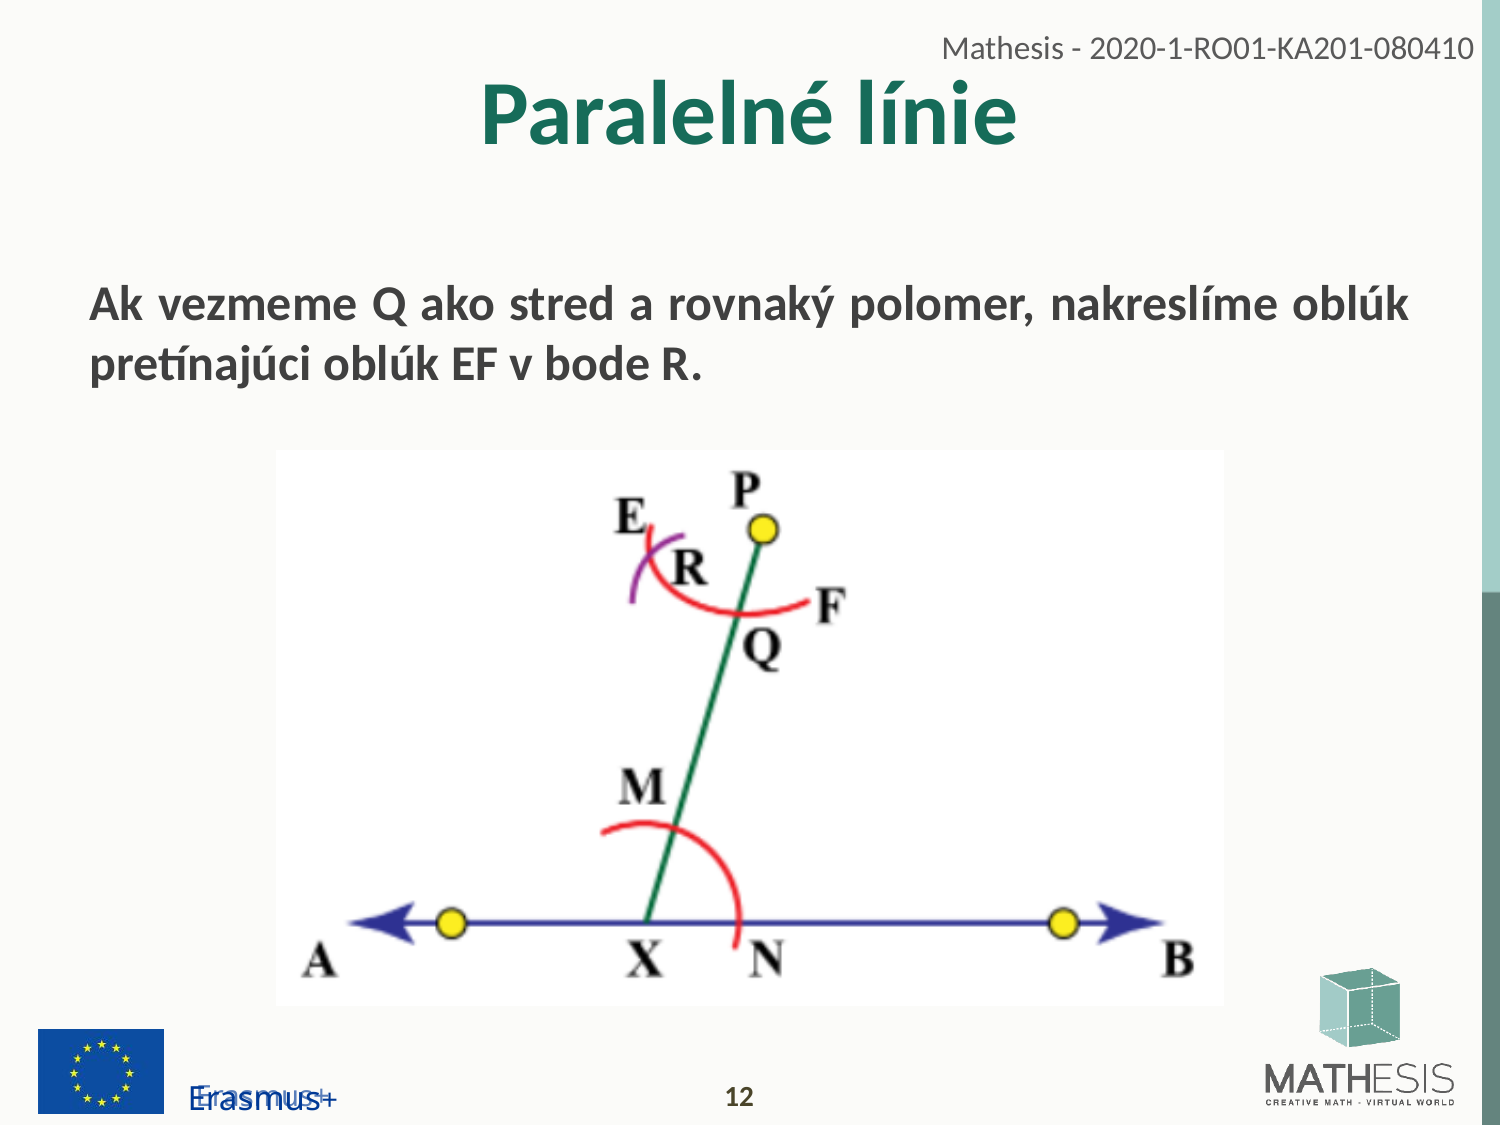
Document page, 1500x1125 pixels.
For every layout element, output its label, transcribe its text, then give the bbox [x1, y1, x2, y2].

list Ak vezmeme Q ako stred a rovnaký polomer, nakreslíme oblúk pretínajúci oblúk EF v bode R. [75, 262, 1425, 398]
title Paralelné línie [75, 45, 1425, 233]
picture [276, 450, 1224, 1006]
picture [38, 1029, 164, 1114]
